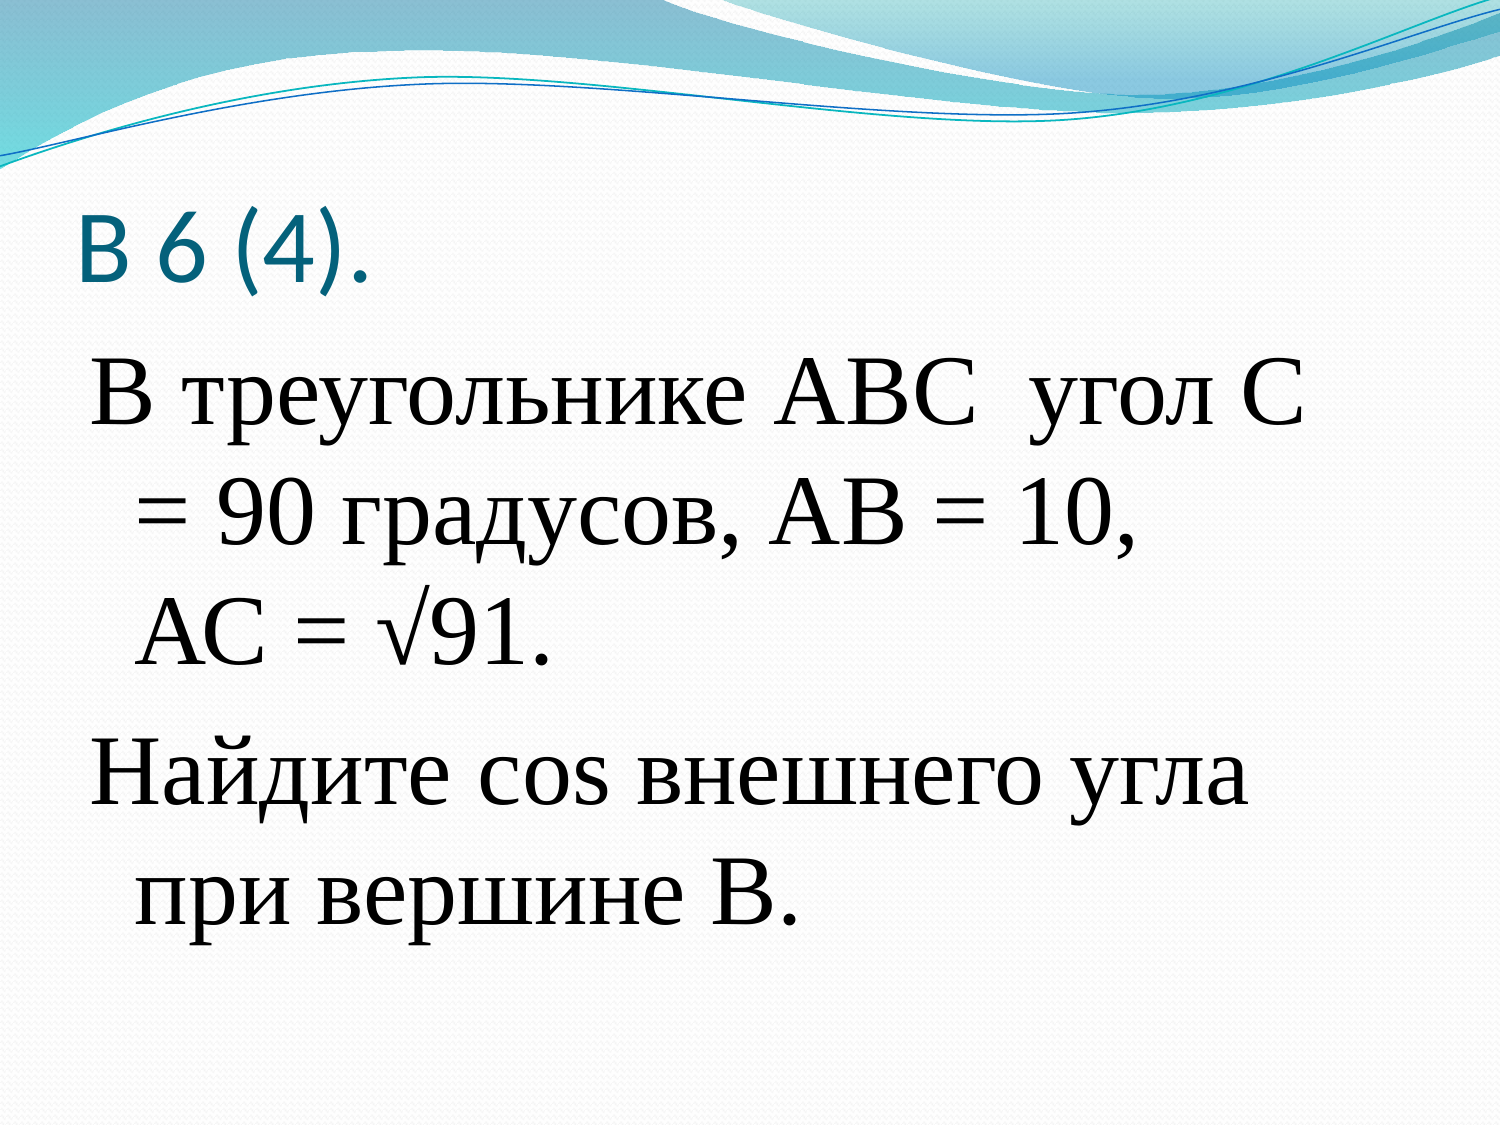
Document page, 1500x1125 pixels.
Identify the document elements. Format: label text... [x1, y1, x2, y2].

list В треугольнике АВС угол С = 90 градусов, АВ = 10, АС = √91. Найдите cos внешнего угла при вершине В. [75, 317, 1425, 1038]
title В 6 (4). [75, 115, 1425, 303]
